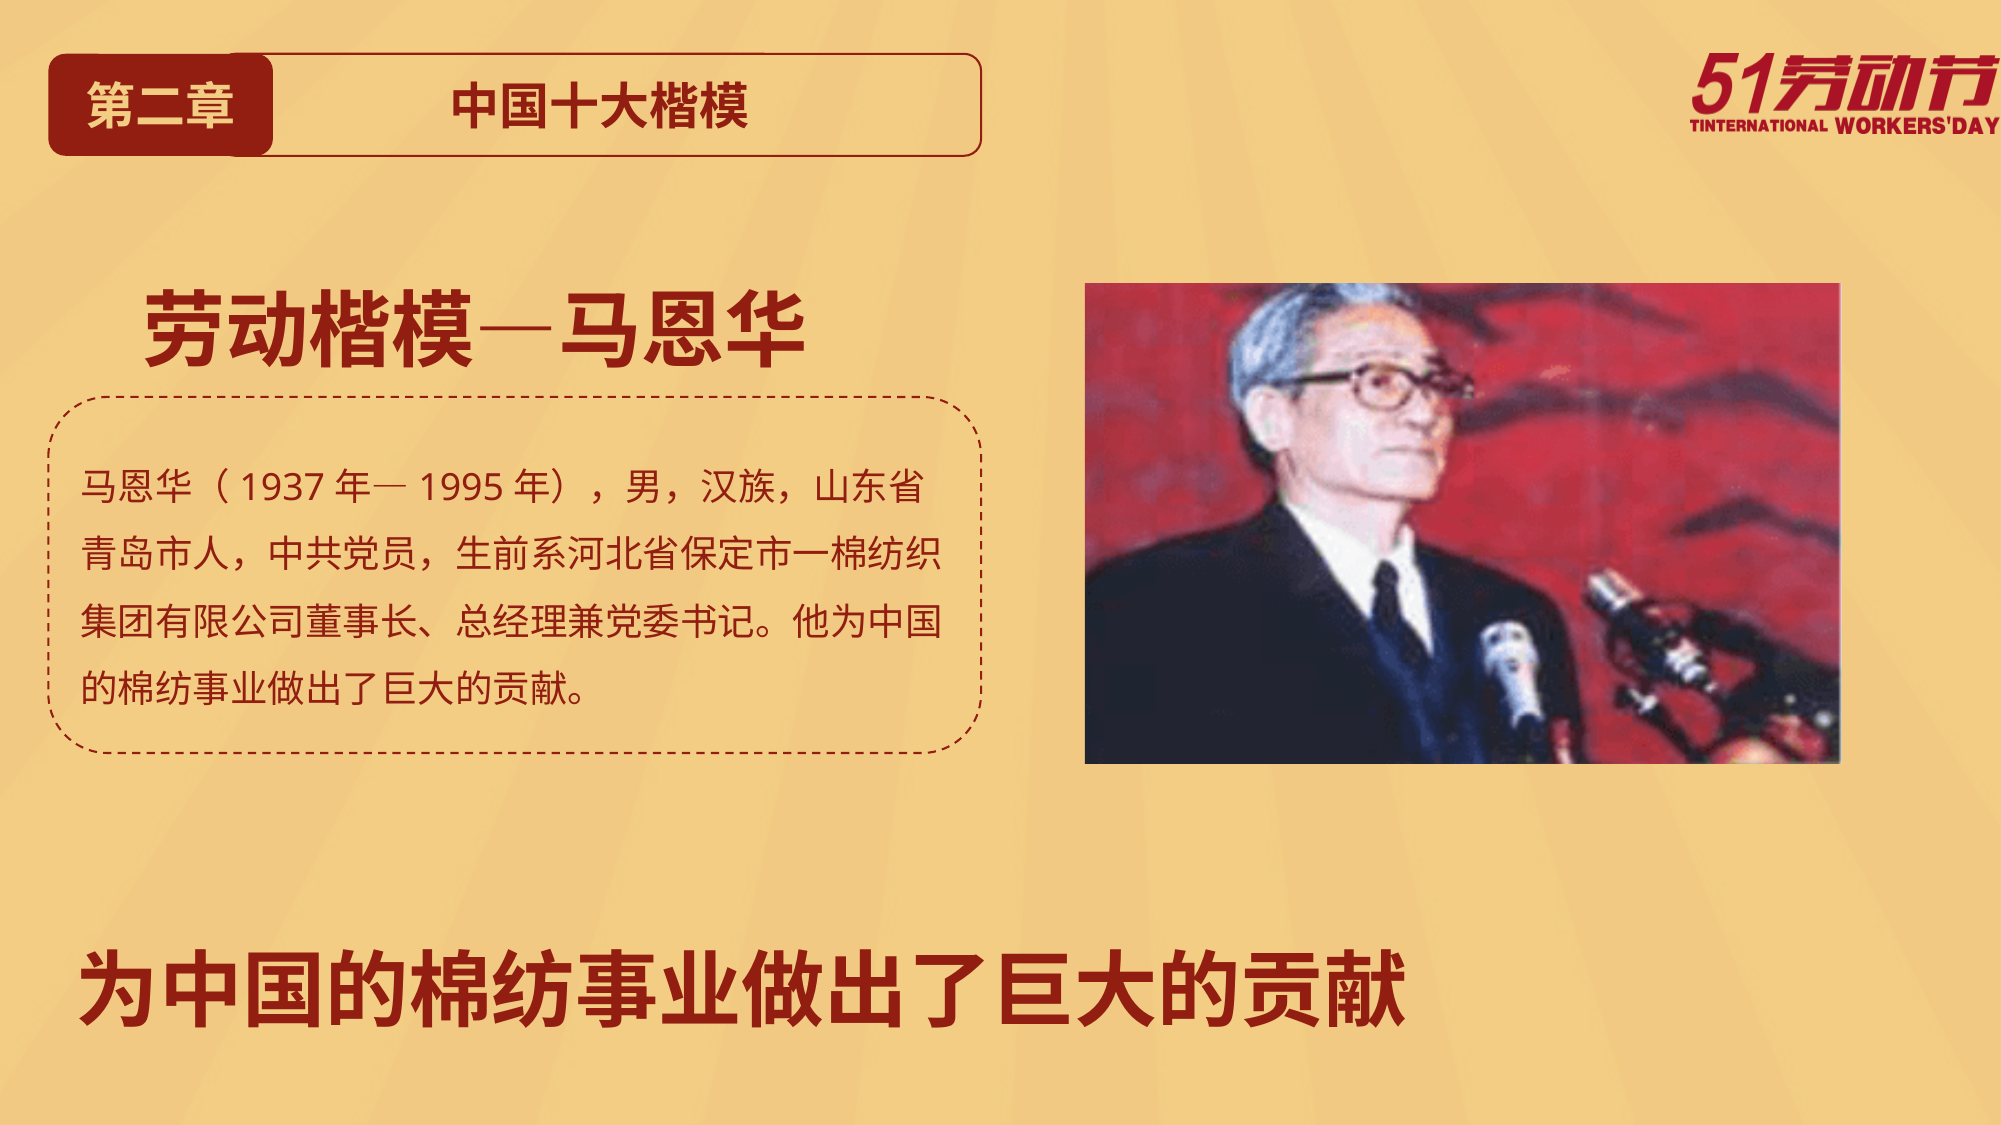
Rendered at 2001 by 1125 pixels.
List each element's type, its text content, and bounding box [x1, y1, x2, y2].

picture [1084, 283, 1842, 764]
text_box 马恩华（1937年—1995年），男，汉族，山东省青岛市人，中共党员，生前系河北省保定市一棉纺织集团有限公司董事长、总经理兼党委书记。他为中国的棉纺事业做出了巨大的贡献。 [47, 395, 983, 755]
text_box 劳动楷模—马恩华 [47, 249, 903, 355]
picture [1690, 53, 2000, 134]
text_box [48, 53, 982, 156]
text_box 为中国的棉纺事业做出了巨大的贡献 [47, 830, 1934, 1094]
